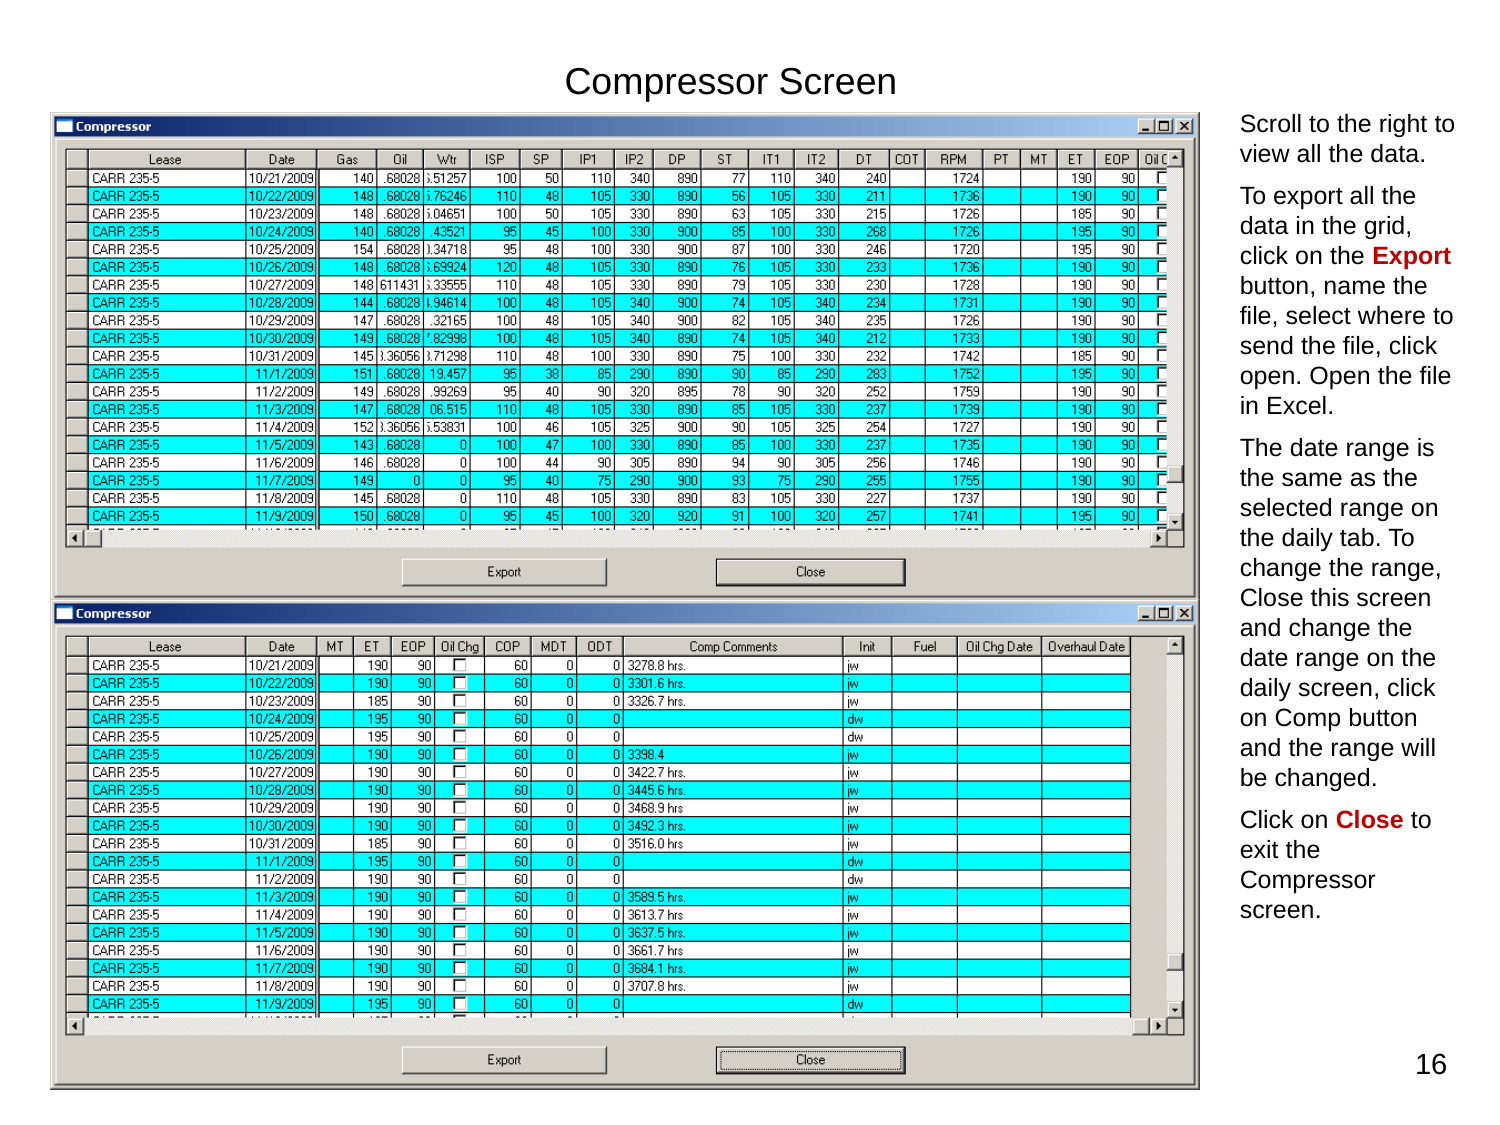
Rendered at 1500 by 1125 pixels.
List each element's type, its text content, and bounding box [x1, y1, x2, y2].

text_box Compressor Screen [549, 49, 938, 110]
text_box Scroll to the right to view all the data. To export all the data in the grid, click on the Export button, name the file, select where to send the file, click open. Open the file in Excel. The date range is the same as the selected range on the daily tab. To change the range, Close this screen and change the date range on the daily screen, click on Comp button and the range will be changed. Click on Close to exit the Compressor screen. [1224, 99, 1475, 931]
slide_number 16 [1374, 1037, 1463, 1089]
picture [49, 112, 1201, 1090]
